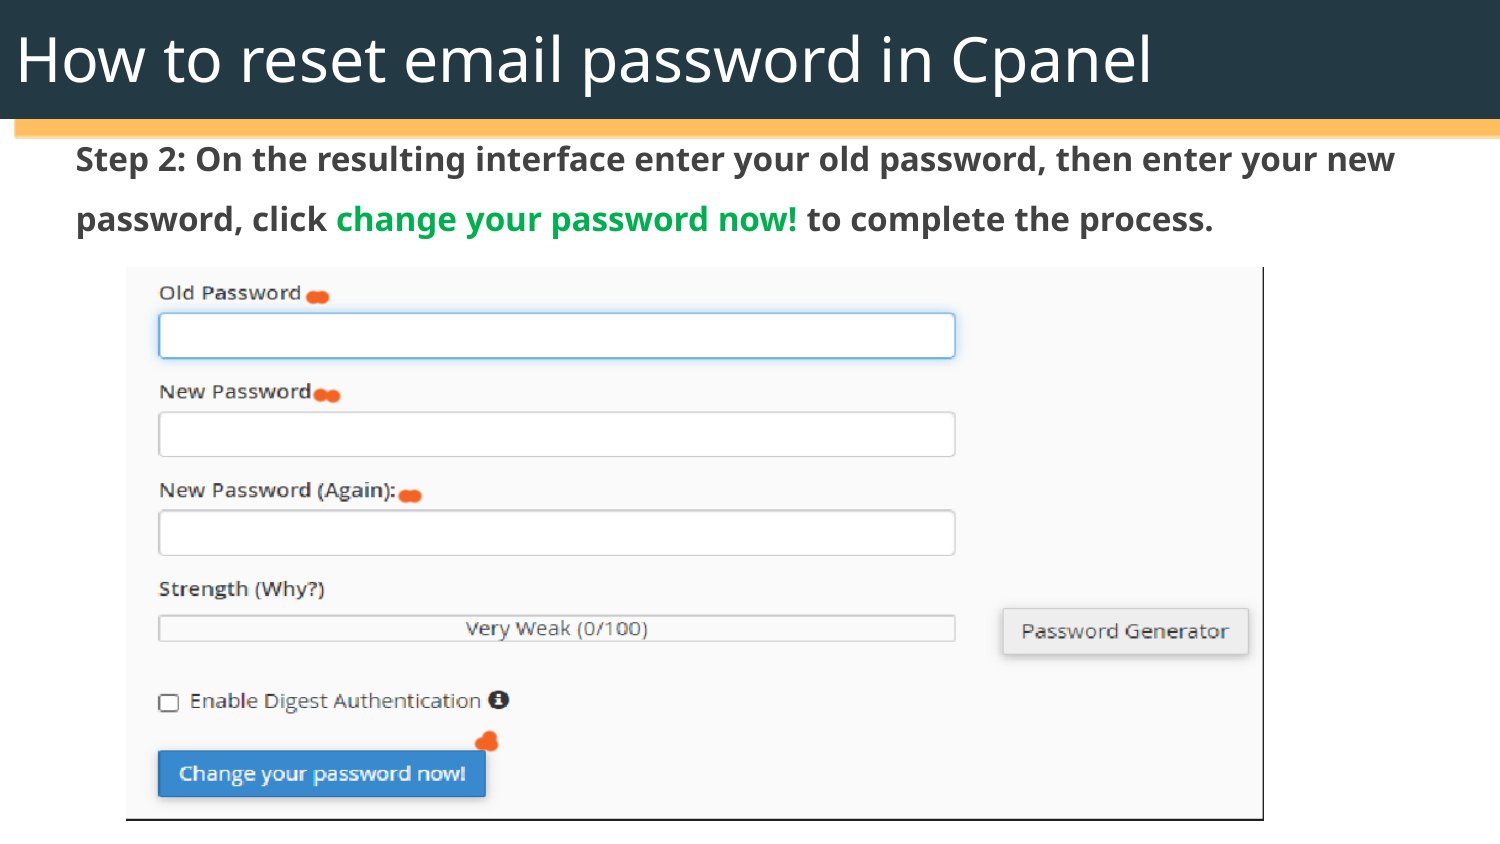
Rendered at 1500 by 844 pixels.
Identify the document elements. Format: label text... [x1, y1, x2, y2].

text_box How to reset email password in Cpanel [0, 0, 1500, 119]
picture [126, 267, 1264, 821]
text_box Step 2: On the resulting interface enter your old password, then enter your new password, click change your password now! to complete the process. [60, 103, 1500, 827]
